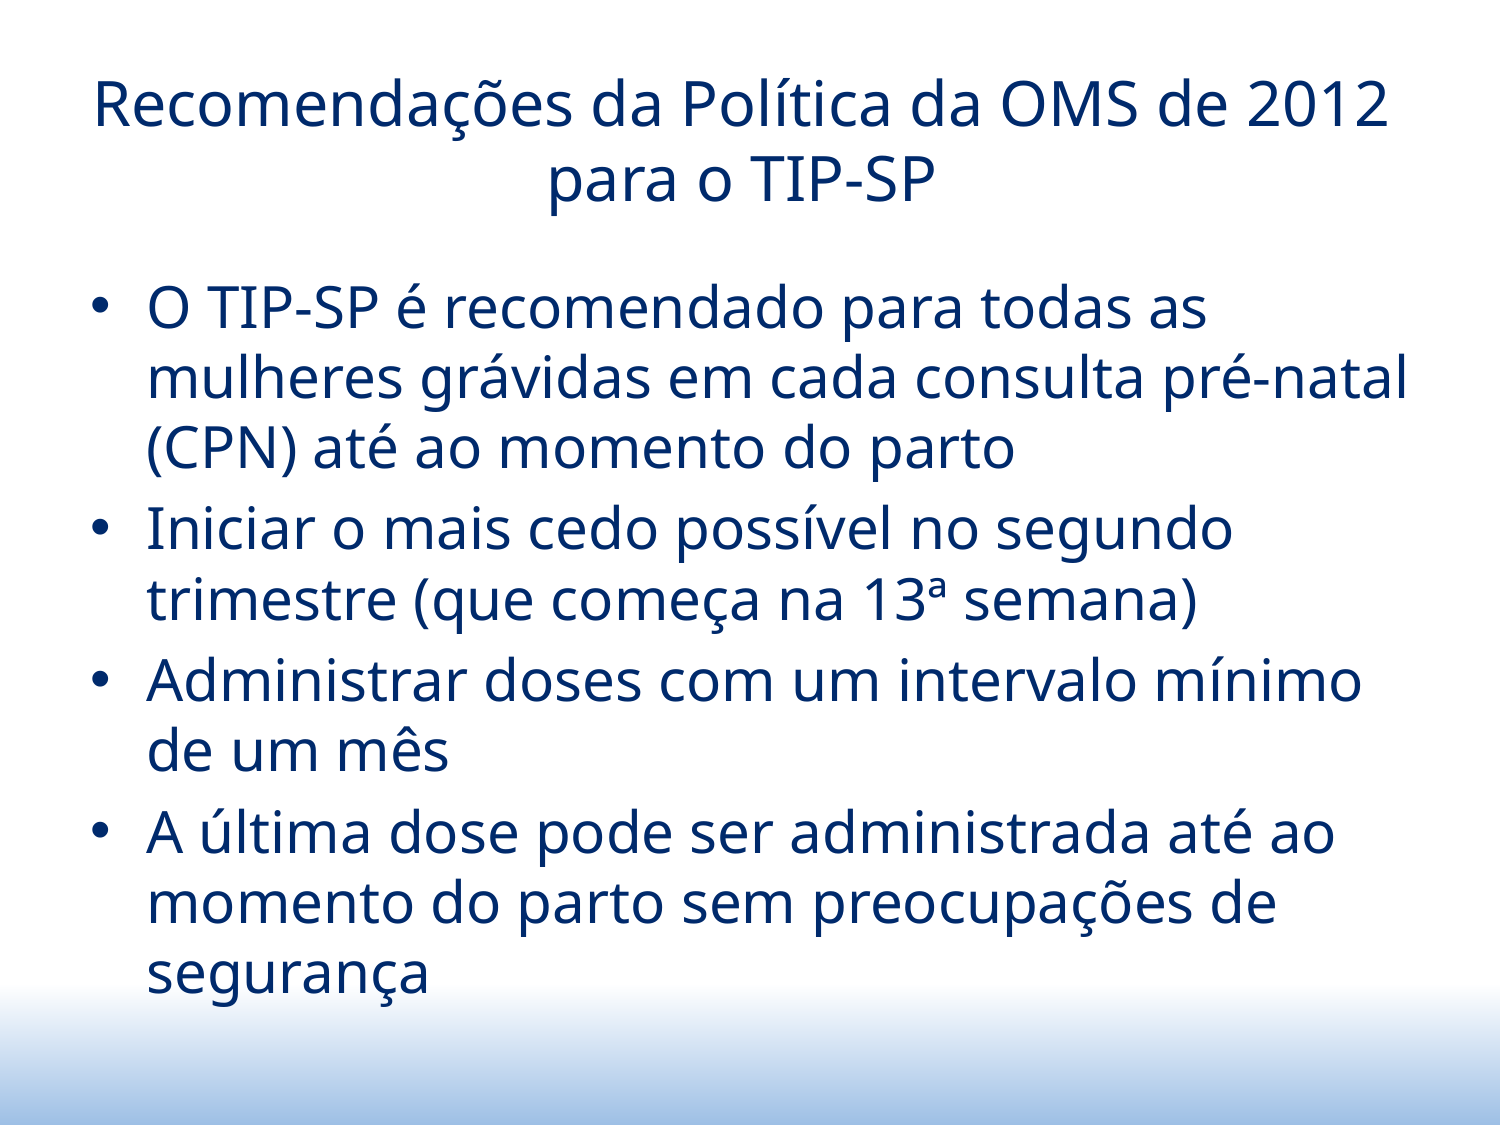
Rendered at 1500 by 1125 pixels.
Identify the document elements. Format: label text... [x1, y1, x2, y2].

list O TIP-SP é recomendado para todas as mulheres grávidas em cada consulta pré-natal (CPN) até ao momento do parto Iniciar o mais cedo possível no segundo trimestre (que começa na 13ª semana) Administrar doses com um intervalo mínimo de um mês A última dose pode ser administrada até ao momento do parto sem preocupações de segurança [75, 262, 1425, 1005]
title Recomendações da Política da OMS de 2012 para o TIP-SP [75, 45, 1425, 233]
